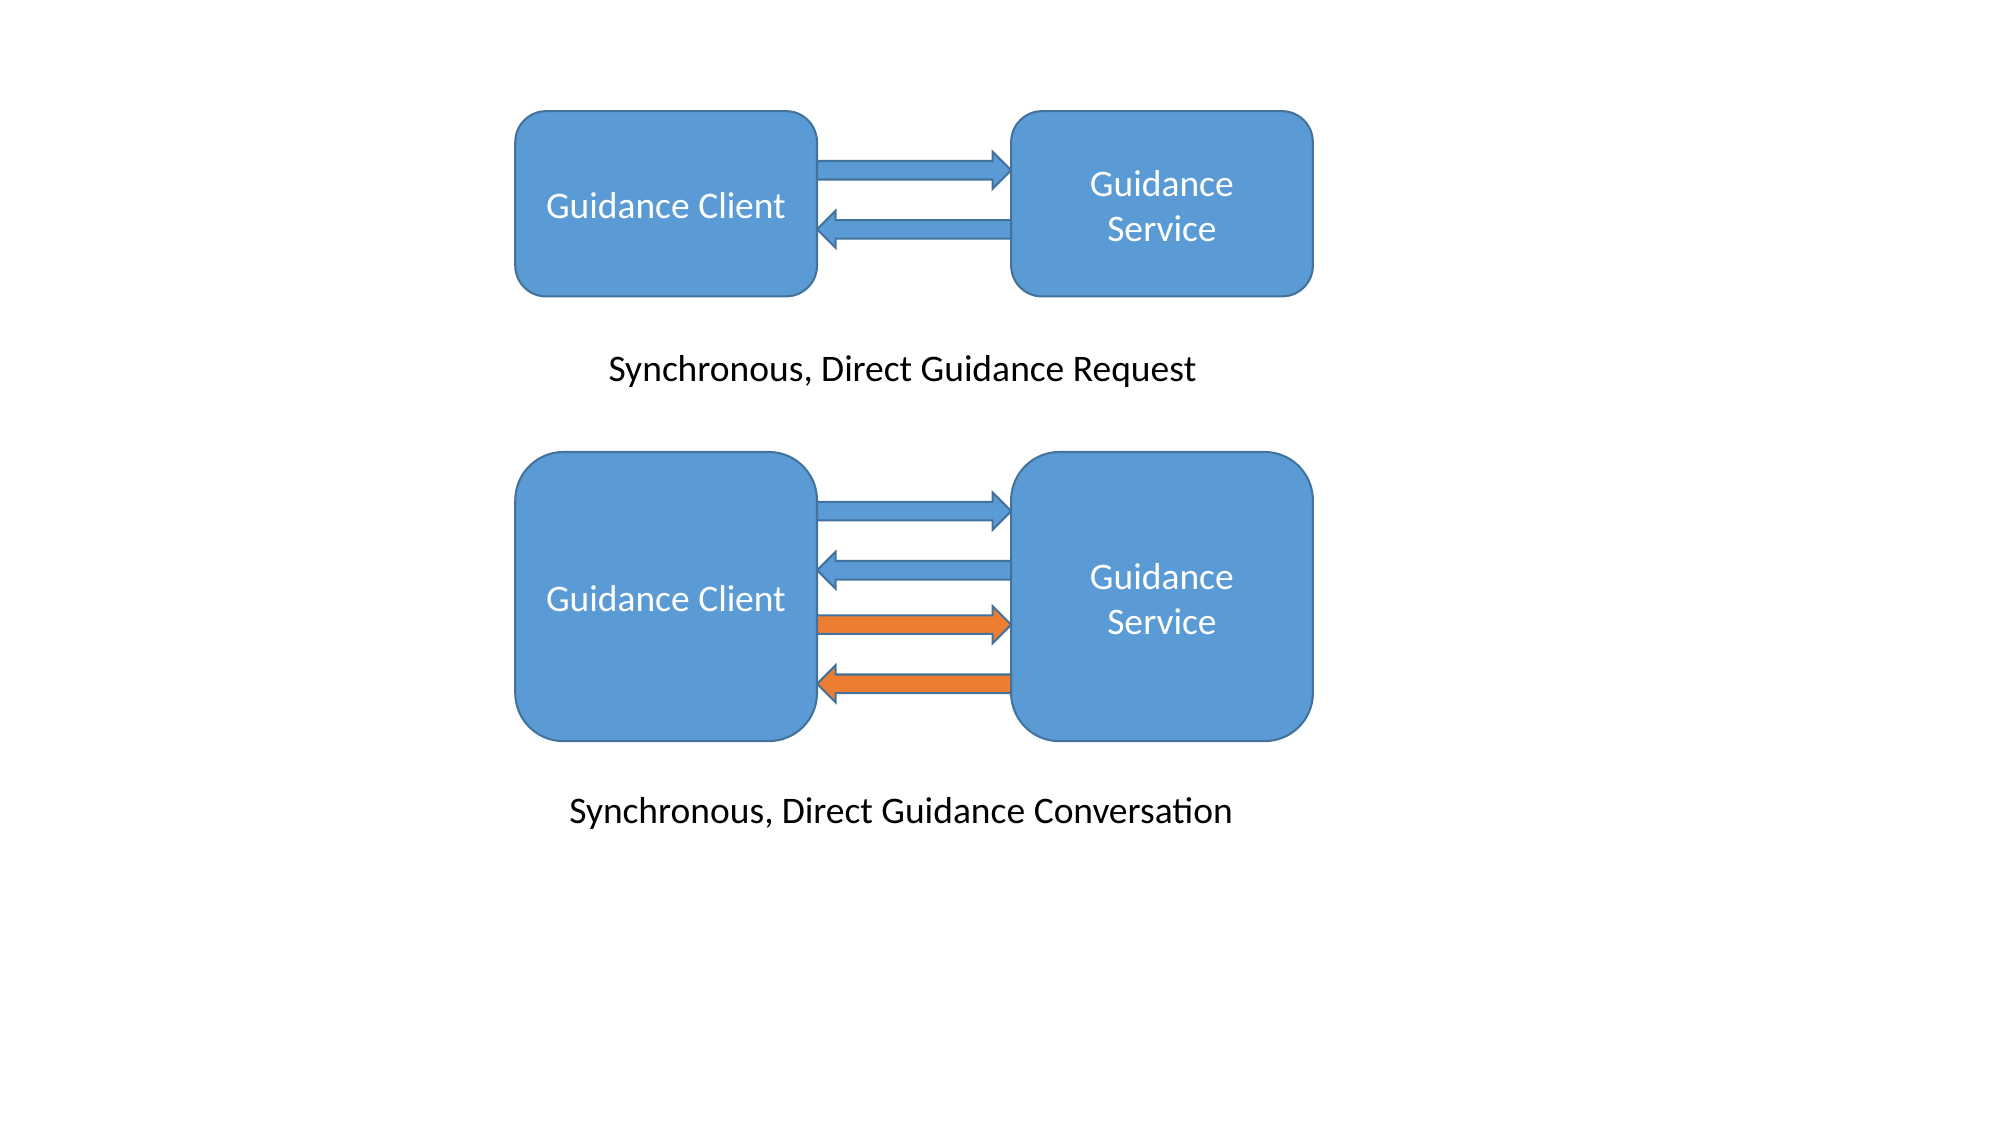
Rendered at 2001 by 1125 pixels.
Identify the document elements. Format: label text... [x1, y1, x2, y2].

text_box Synchronous, Direct Guidance Request [593, 337, 1235, 397]
text_box Guidance Service [1010, 450, 1314, 743]
text_box [815, 662, 1013, 705]
text_box [816, 603, 1013, 646]
text_box [816, 490, 1013, 533]
text_box [815, 208, 1013, 251]
text_box Synchronous, Direct Guidance Conversation [554, 778, 1274, 839]
text_box [815, 549, 1013, 592]
text_box Guidance Client [514, 450, 819, 743]
text_box Guidance Client [514, 110, 819, 298]
text_box Guidance Service [1010, 110, 1314, 298]
text_box [816, 149, 1013, 192]
